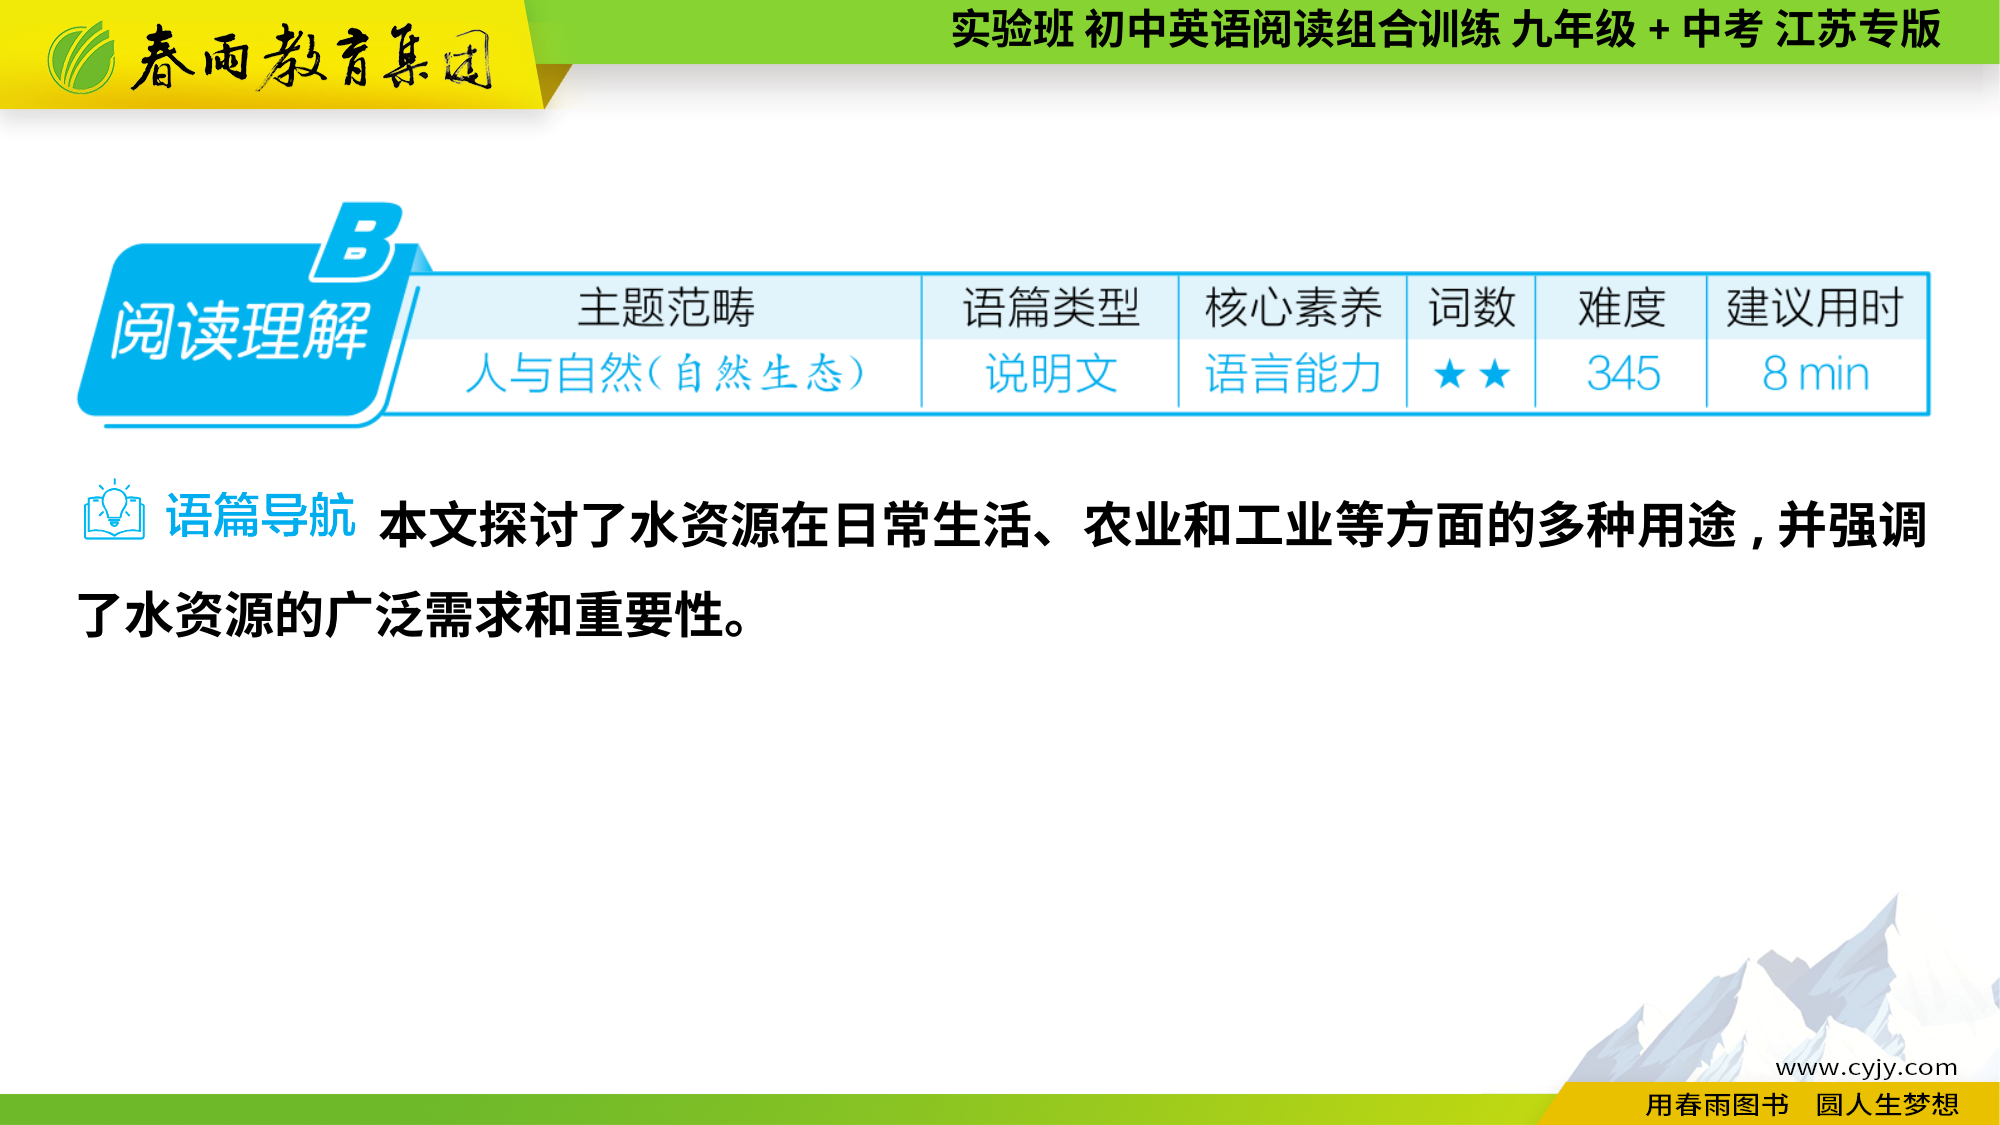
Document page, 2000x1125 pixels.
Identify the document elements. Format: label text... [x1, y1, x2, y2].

list 本文探讨了水资源在日常生活、农业和工业等方面的多种用途,并强调了水资源的广泛需求和重要性。 [59, 456, 1944, 642]
picture [0, 0, 2000, 1125]
